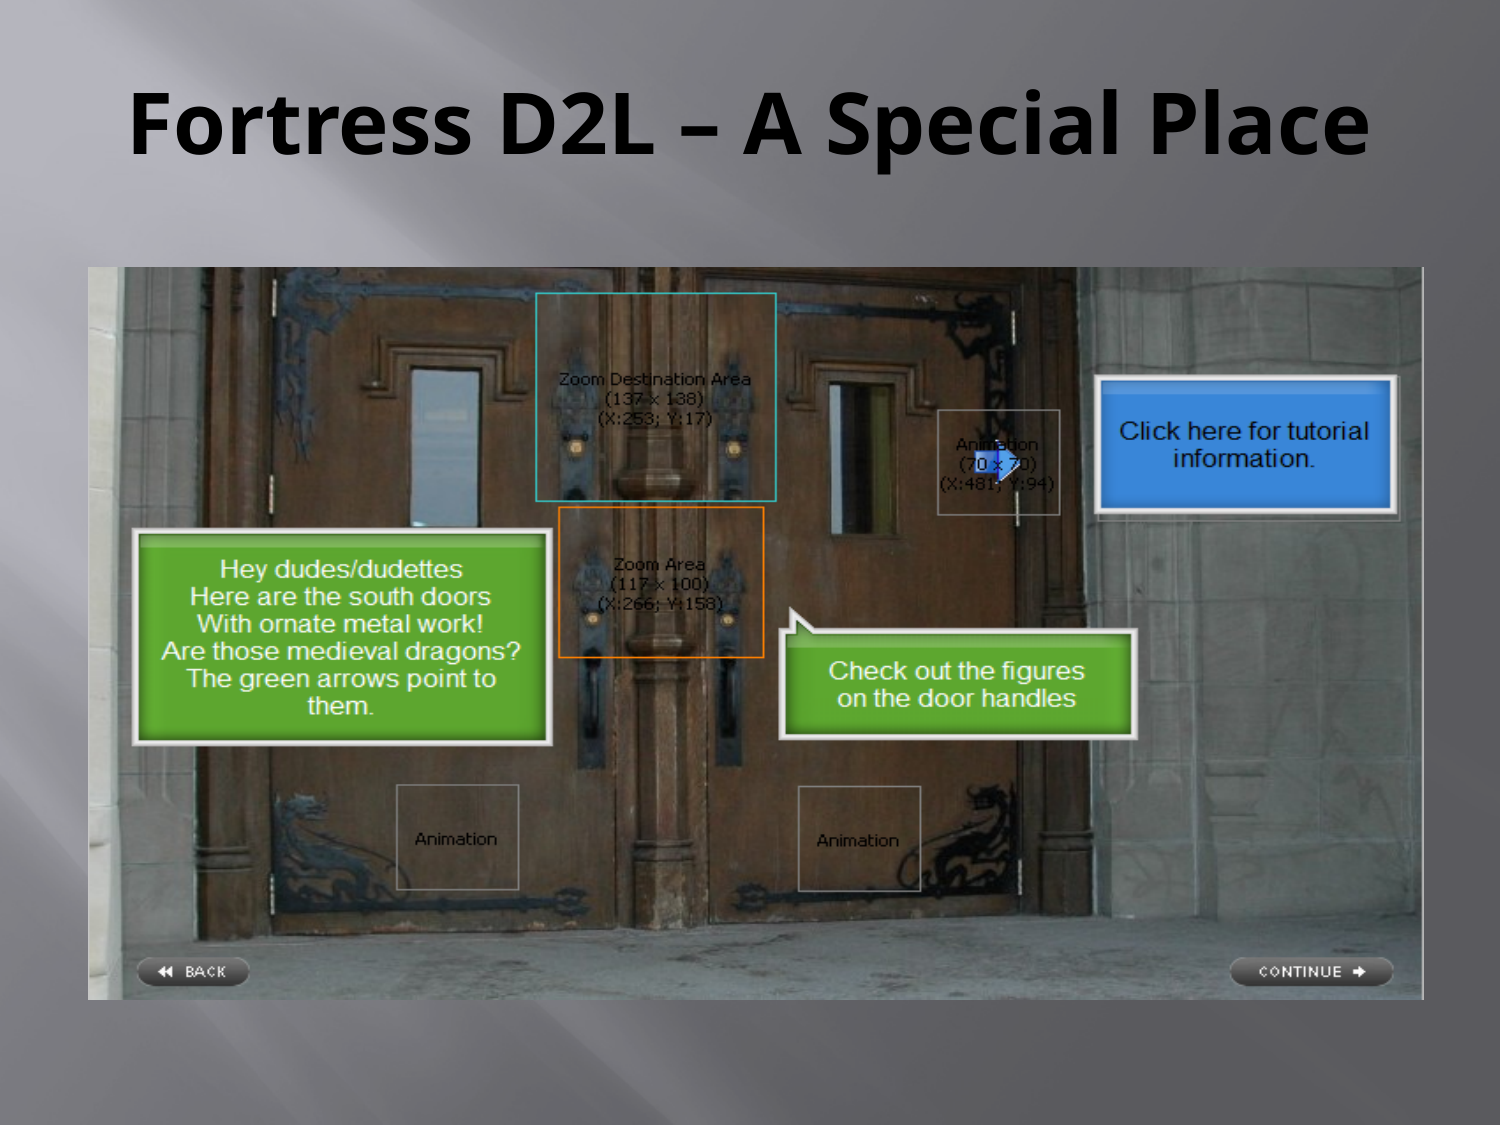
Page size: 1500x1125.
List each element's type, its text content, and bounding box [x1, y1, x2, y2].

title Fortress D2L – A Special Place [75, 45, 1425, 197]
picture [88, 266, 1424, 1000]
